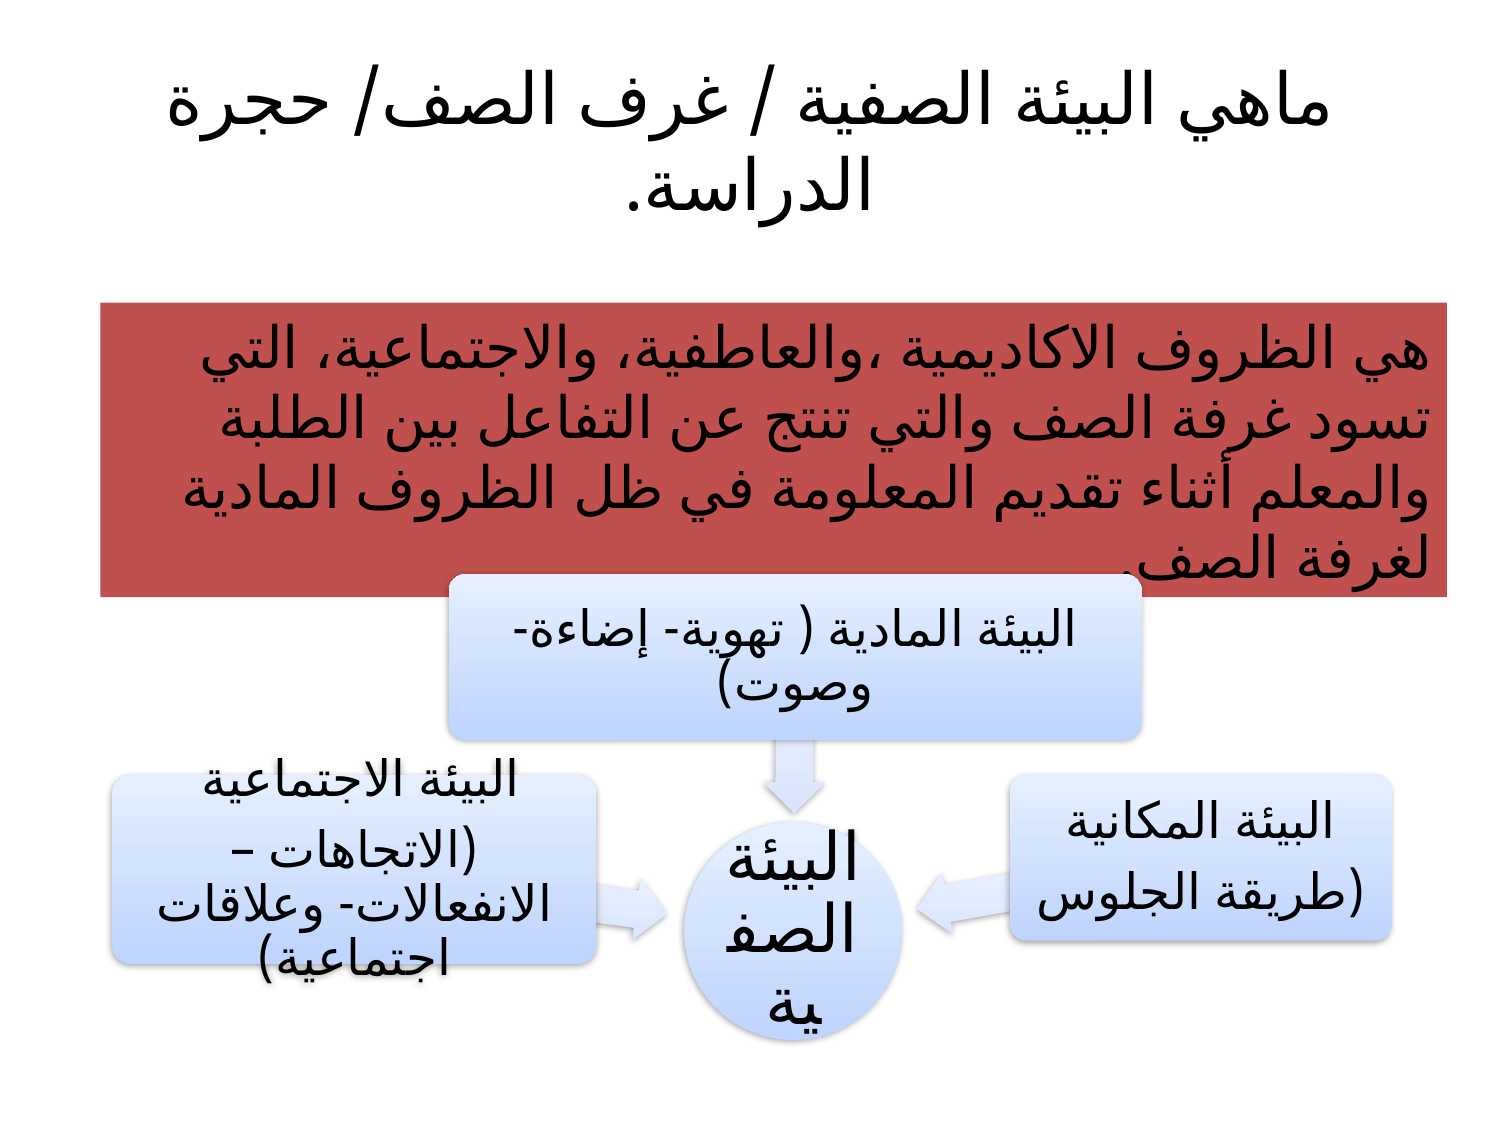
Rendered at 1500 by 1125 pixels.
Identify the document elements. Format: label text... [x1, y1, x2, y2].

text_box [111, 562, 1424, 1041]
text_box هي الظروف الاكاديمية ،والعاطفية، والاجتماعية، التي تسود غرفة الصف والتي تنتج عن التفاعل بين الطلبة والمعلم أثناء تقديم المعلومة في ظل الظروف المادية لغرفة الصف. [100, 302, 1447, 598]
title ماهي البيئة الصفية / غرف الصف/ حجرة الدراسة. [75, 45, 1425, 233]
